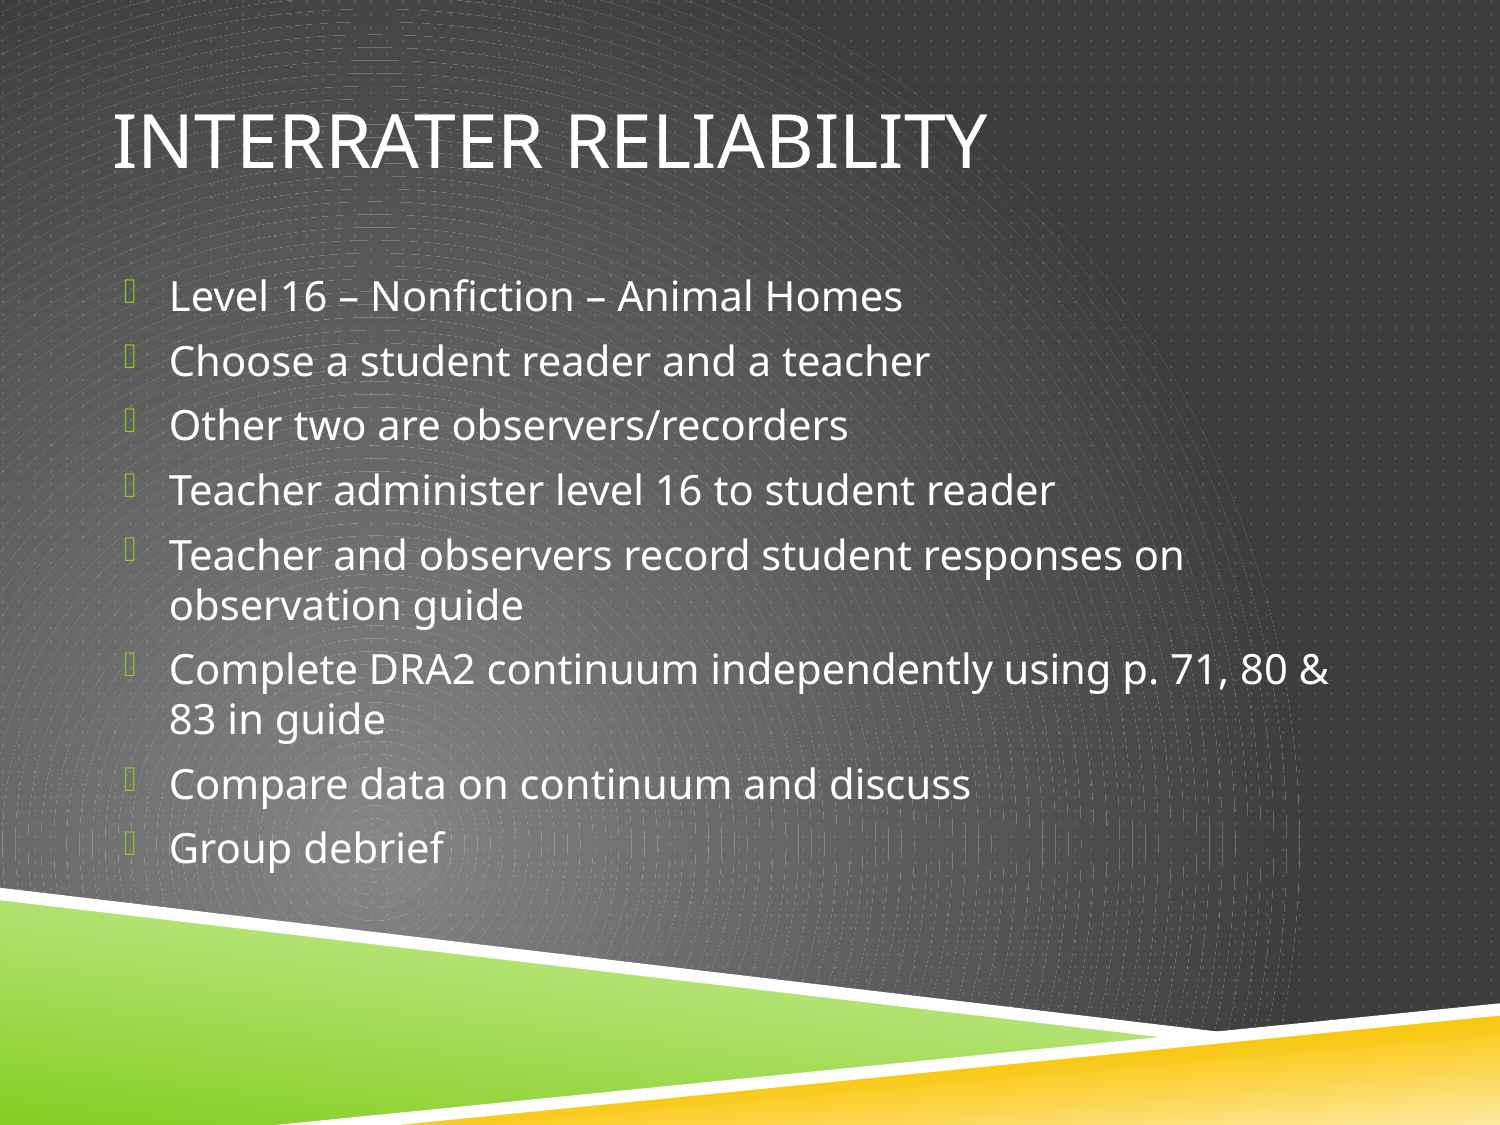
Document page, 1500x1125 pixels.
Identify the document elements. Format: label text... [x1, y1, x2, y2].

list Level 16 – Nonfiction – Animal Homes Choose a student reader and a teacher Other two are observers/recorders Teacher administer level 16 to student reader Teacher and observers record student responses on observation guide Complete DRA2 continuum independently using p. 71, 80 & 83 in guide Compare data on continuum and discuss Group debrief [112, 262, 1388, 875]
title Interrater reliability [112, 45, 1388, 233]
